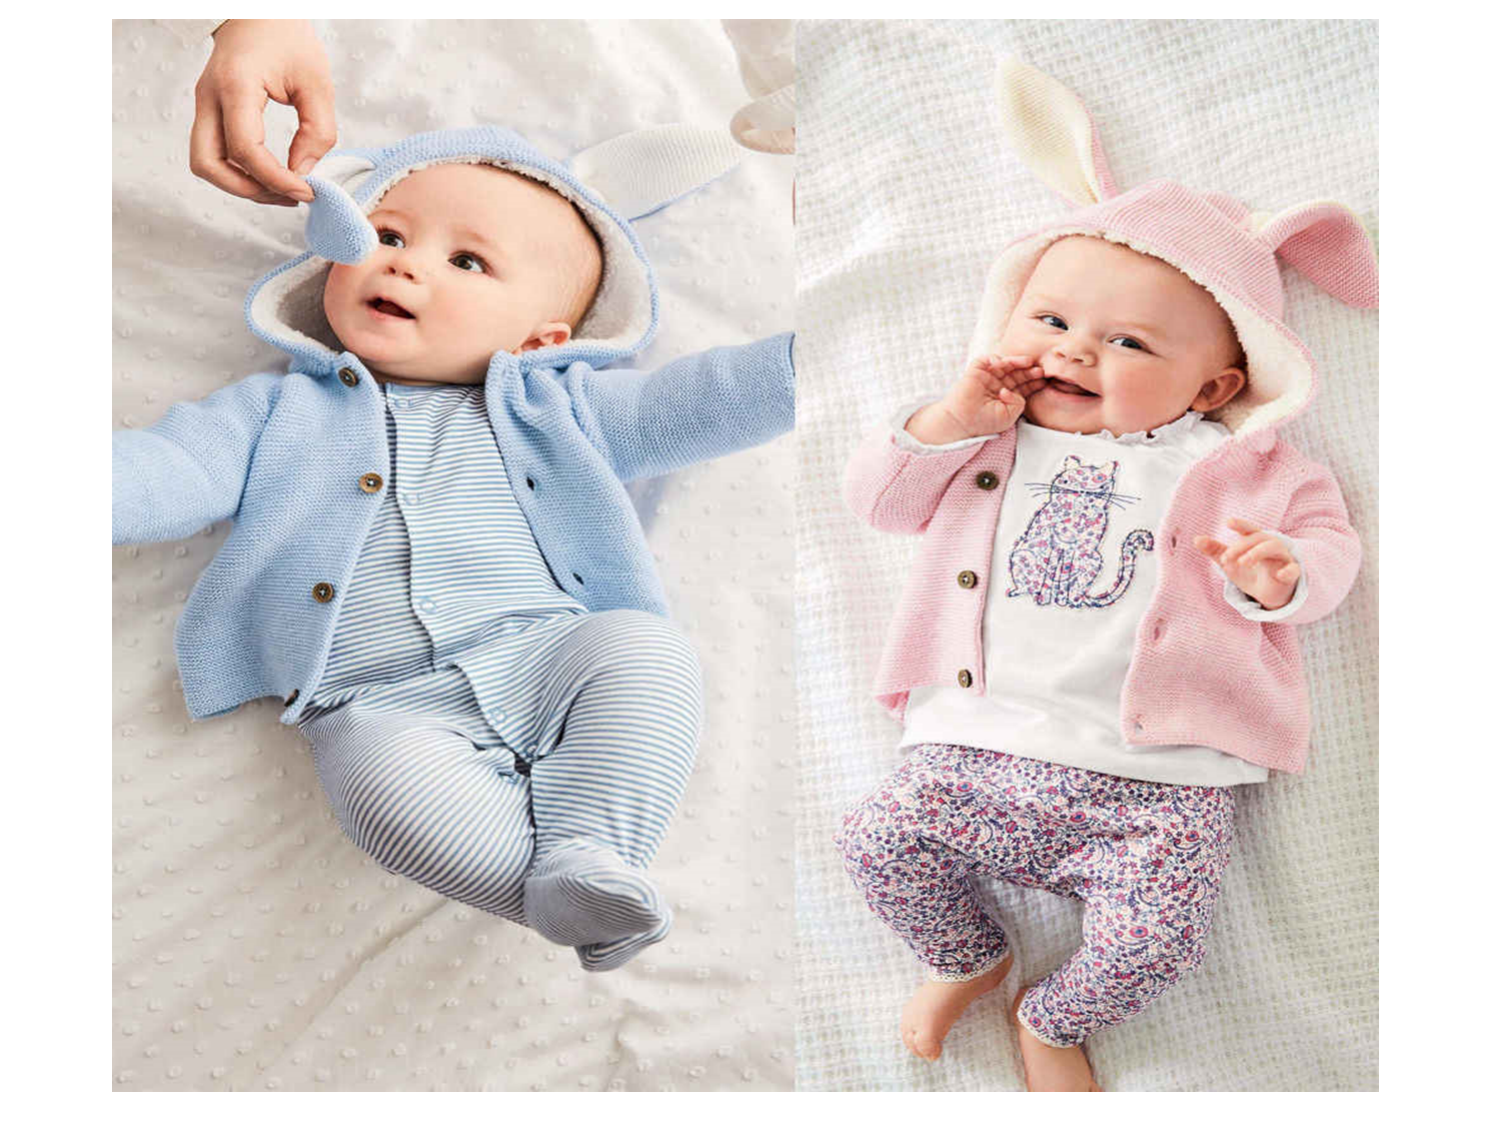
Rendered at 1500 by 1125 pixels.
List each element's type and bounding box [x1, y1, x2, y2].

picture [111, 18, 1379, 1092]
